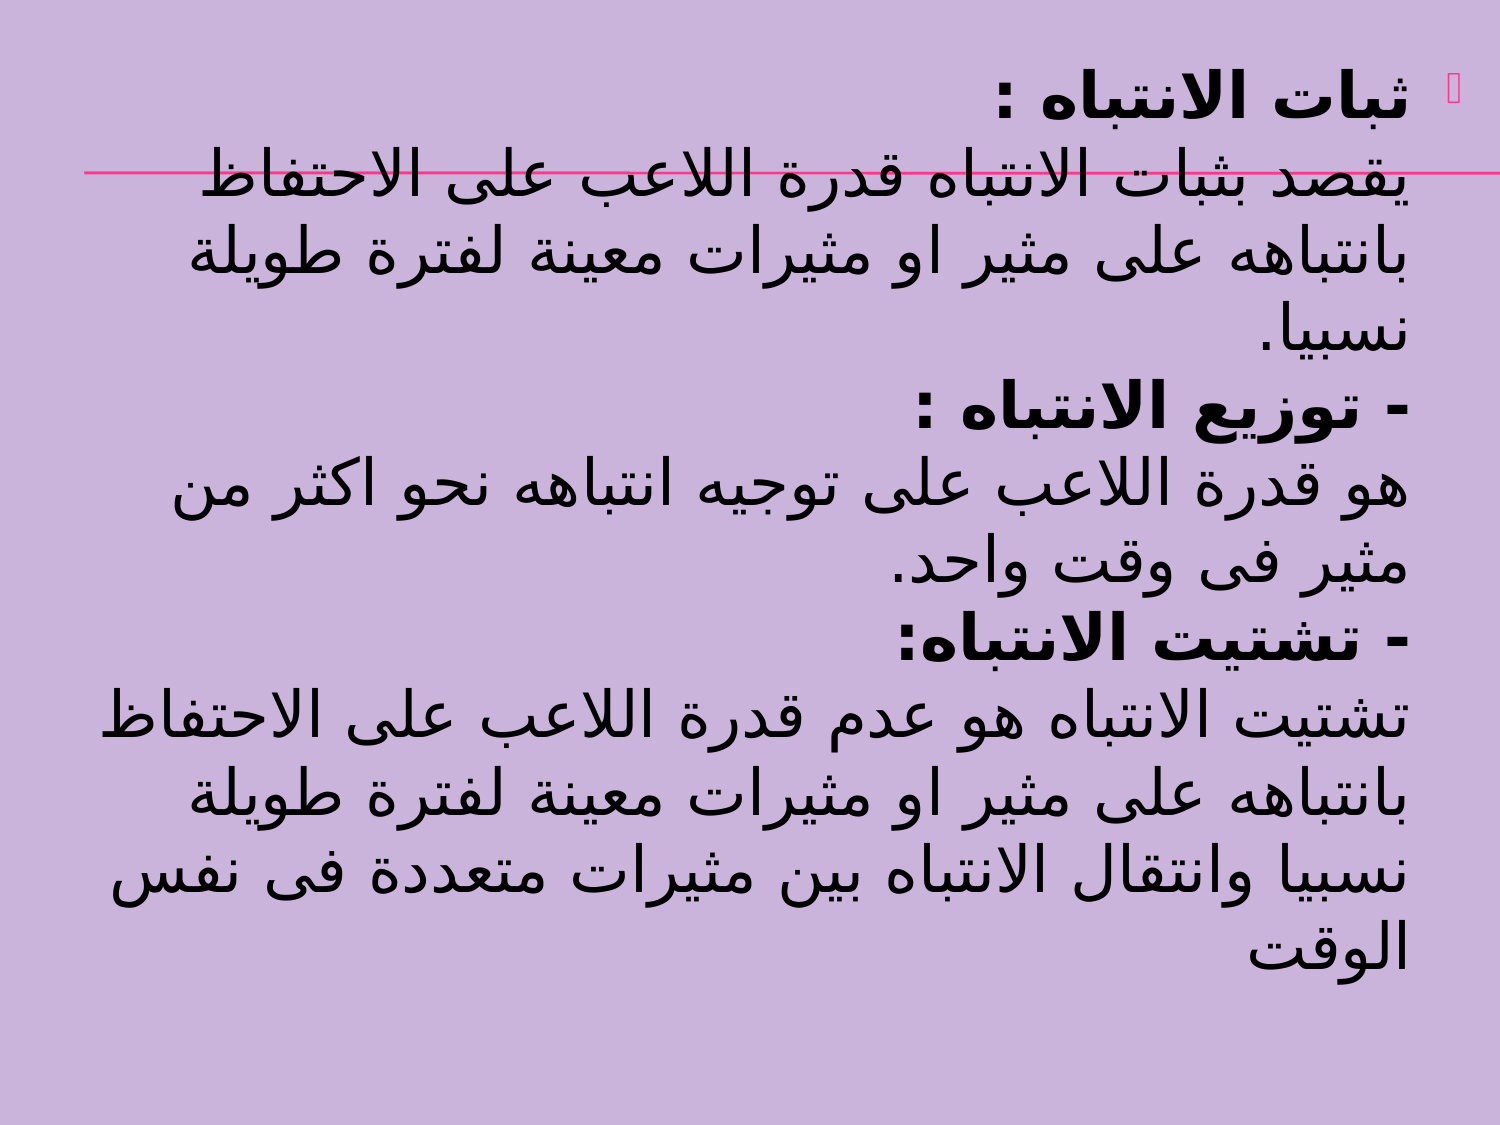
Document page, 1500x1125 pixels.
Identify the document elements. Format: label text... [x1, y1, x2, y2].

list ثبات الانتباه : يقصد بثبات الانتباه قدرة اللاعب على الاحتفاظ بانتباهه على مثير او مثيرات معينة لفترة طويلة نسبيا. - توزيع الانتباه : هو قدرة اللاعب على توجيه انتباهه نحو اكثر من مثير فى وقت واحد. - تشتيت الانتباه: تشتيت الانتباه هو عدم قدرة اللاعب على الاحتفاظ بانتباهه على مثير او مثيرات معينة لفترة طويلة نسبيا وانتقال الانتباه بين مثيرات متعددة فى نفس الوقت [50, 46, 1475, 998]
